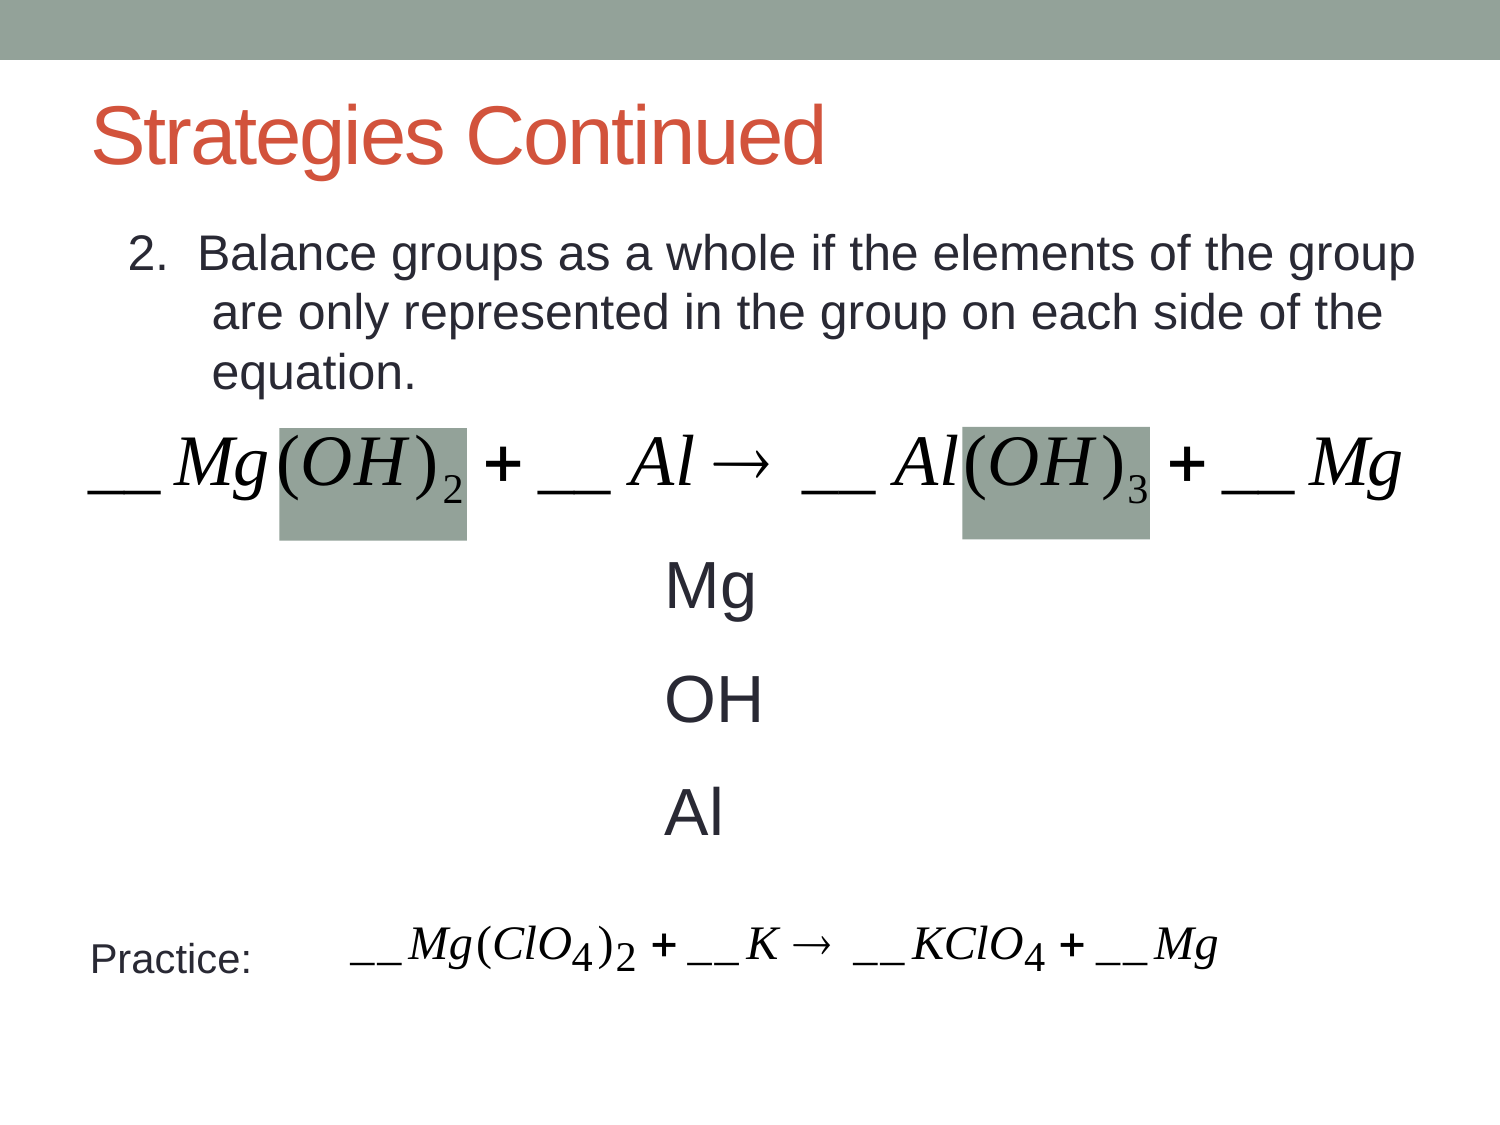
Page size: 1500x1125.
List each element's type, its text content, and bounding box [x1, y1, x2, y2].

list 2. Balance groups as a whole if the elements of the group are only represented in the group on each side of the equation. [112, 212, 1500, 871]
title Strategies Continued [75, 50, 1425, 213]
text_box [74, 412, 1426, 522]
text_box Mg OH Al [650, 534, 825, 857]
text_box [74, 905, 1236, 991]
